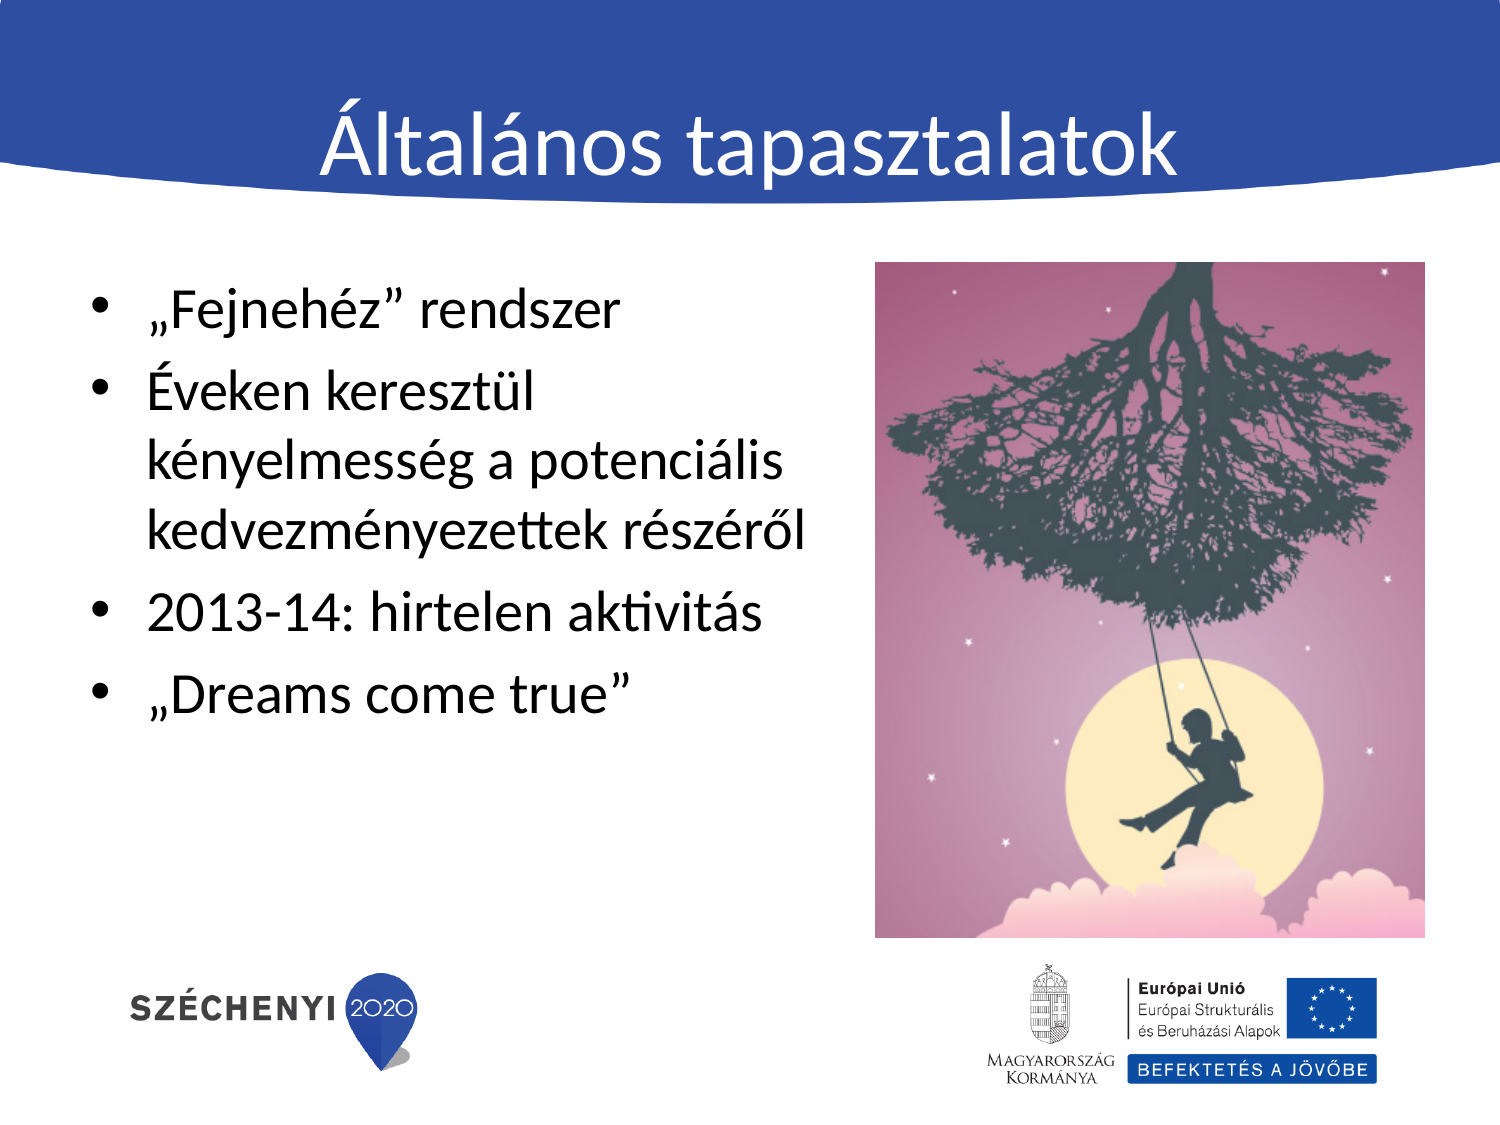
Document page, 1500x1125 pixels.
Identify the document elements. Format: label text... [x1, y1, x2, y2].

list „Fejnehéz” rendszer Éveken keresztül kényelmesség a potenciális kedvezményezettek részéről 2013-14: hirtelen aktivitás „Dreams come true” [75, 262, 825, 938]
picture [0, 0, 1500, 1125]
title Általános tapasztalatok [75, 45, 1425, 233]
